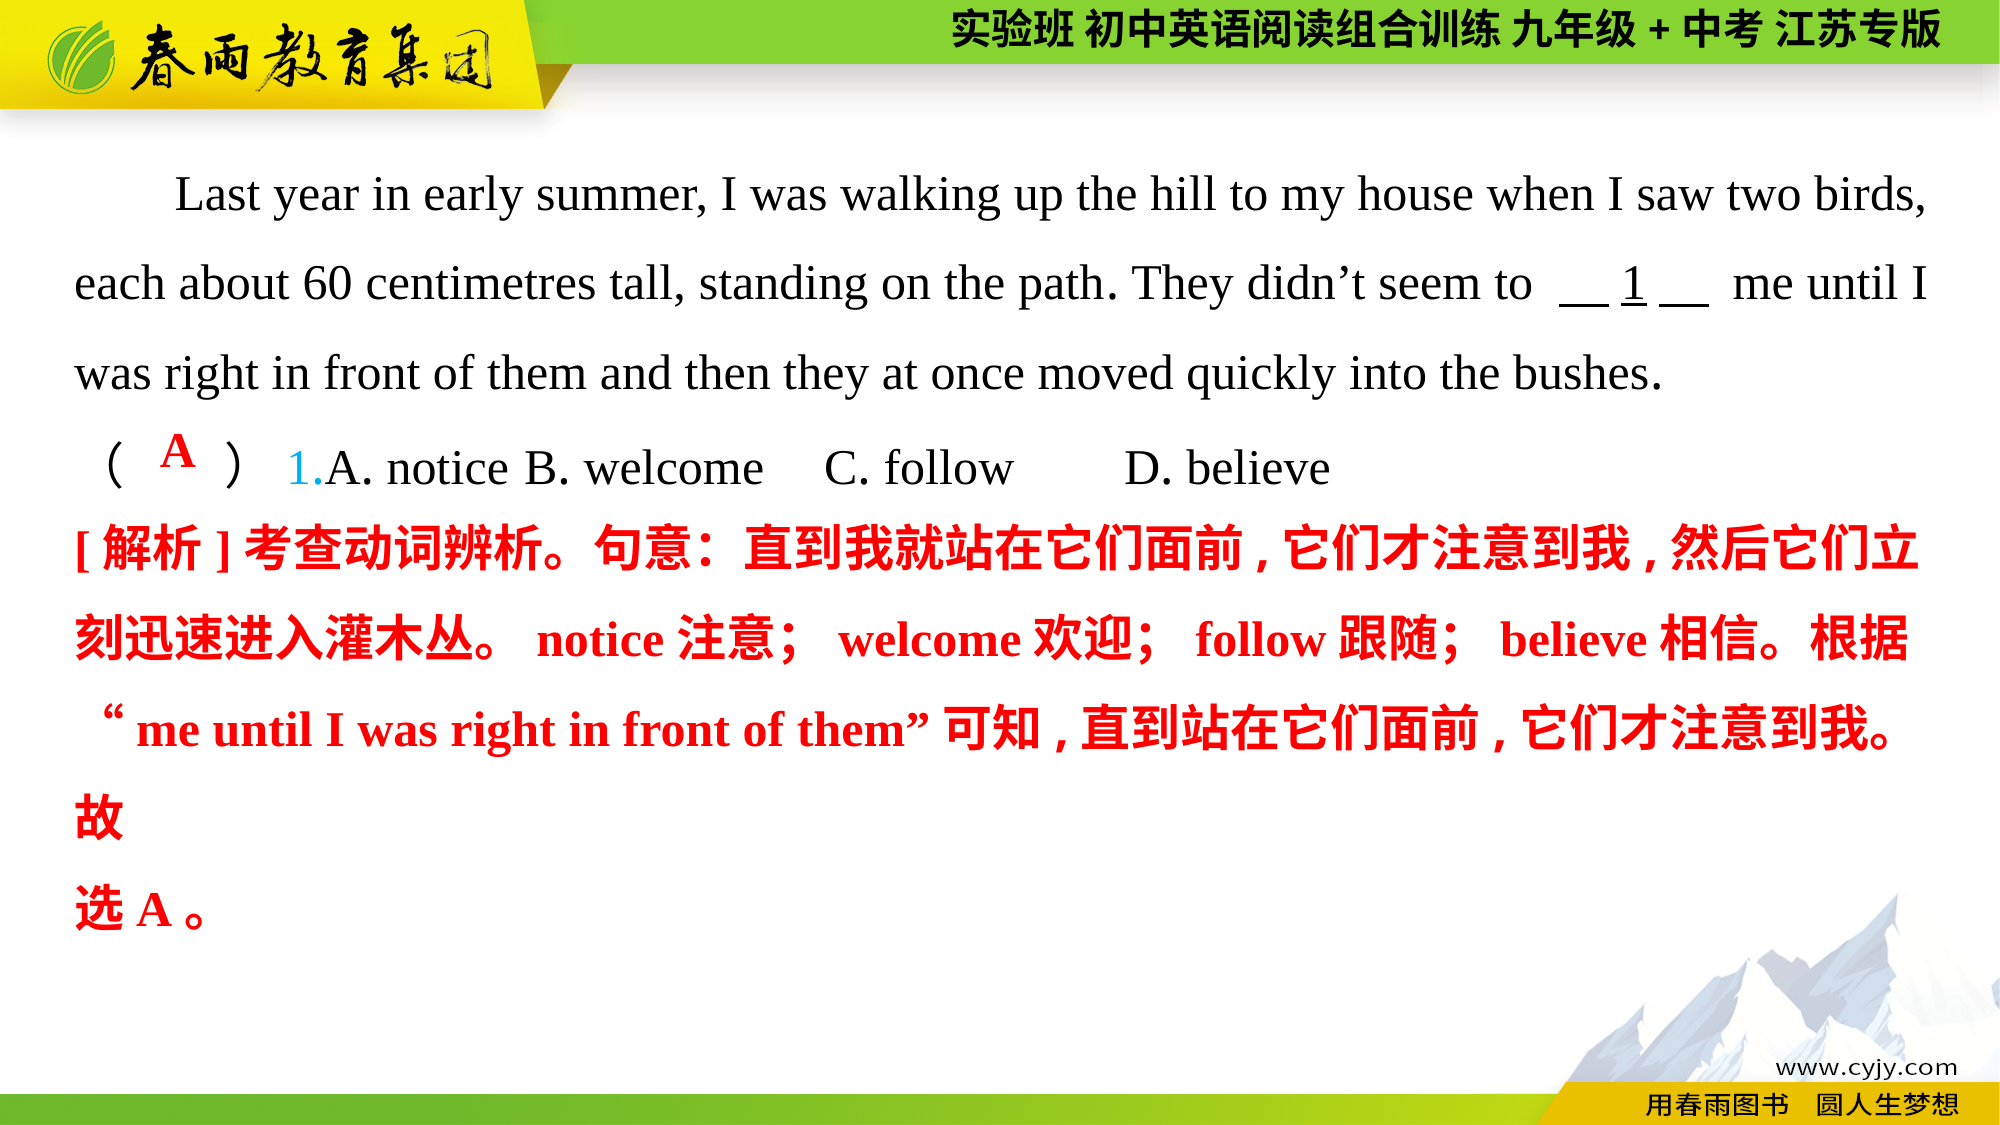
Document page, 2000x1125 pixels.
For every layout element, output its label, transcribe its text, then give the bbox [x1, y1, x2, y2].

text_box [解析]考查动词辨析。句意：直到我就站在它们面前,它们才注意到我,然后它们立刻迅速进入灌木丛。notice注意；welcome欢迎；follow跟随；believe相信。根据“me until I was right in front of them”可知,直到站在它们面前,它们才注意到我。故 选A。 [59, 478, 1944, 944]
text_box （ ）1.A. notice B. welcome C. follow D. believe [59, 397, 1944, 478]
picture [0, 0, 2000, 1125]
text_box A [145, 410, 212, 478]
list Last year in early summer, I was walking up the hill to my house when I saw two birds, each about 60 centimetres tall, standing on the path. They didn’t seem to 1 me until I was right in front of them and then they at once moved quickly into the bushes. [59, 122, 1944, 397]
